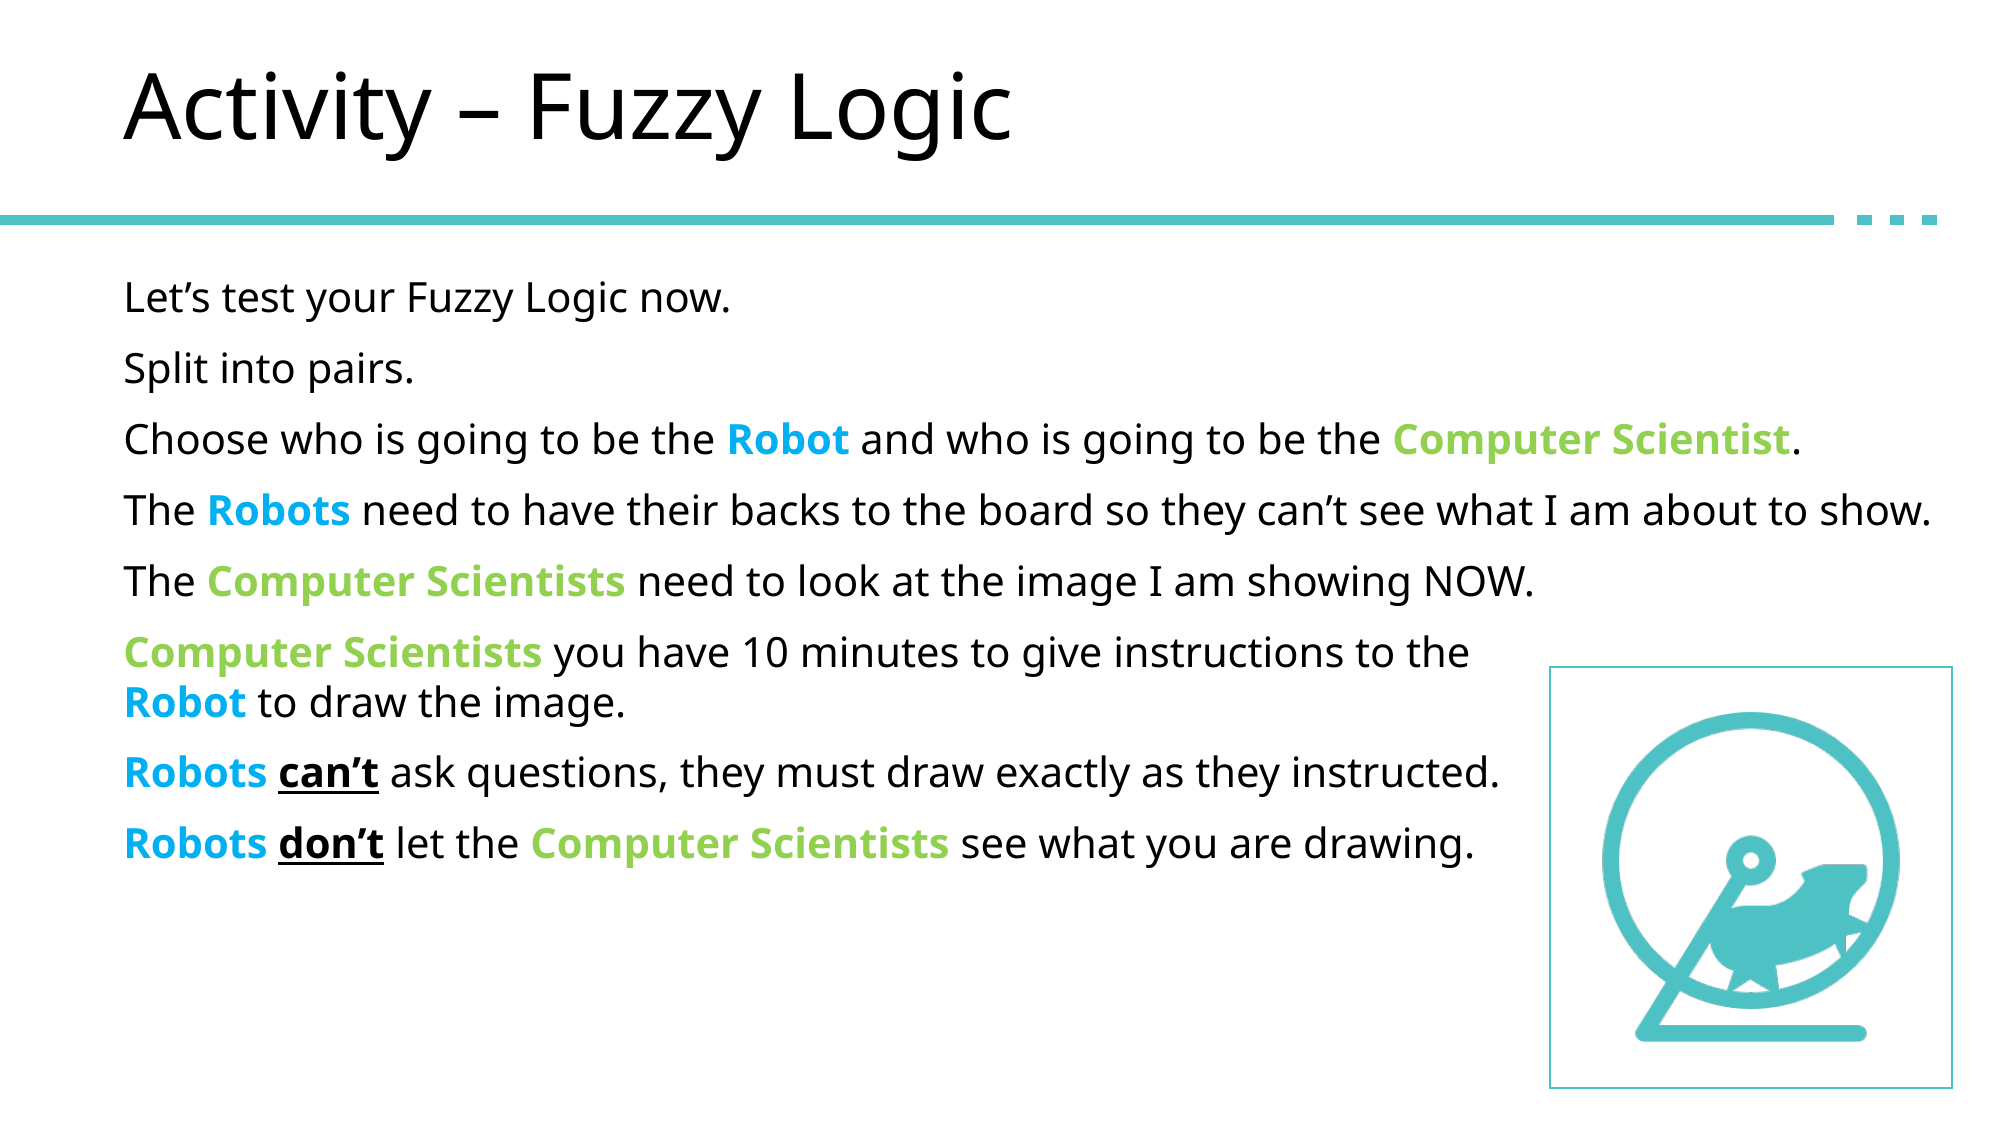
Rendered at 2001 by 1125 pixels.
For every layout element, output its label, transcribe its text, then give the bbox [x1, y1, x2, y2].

text_box [0, 215, 1834, 225]
picture [1553, 679, 1949, 1076]
text_box [1890, 215, 1904, 225]
title Activity – Fuzzy Logic [108, 41, 1800, 177]
text_box [1922, 215, 1937, 225]
list Let’s test your Fuzzy Logic now. Split into pairs. Choose who is going to be the Robot and who is going to be the Computer Scientist. The Robots need to have their backs to the board so they can’t see what I am about to show. The Computer Scientists need to look at the image I am showing NOW. Computer Scientists you have 10 minutes to give instructions to the Robot to draw the image. Robots can’t ask questions, they must draw exactly as they instructed. Robots don’t let the Computer Scientists see what you are drawing. [108, 263, 1973, 626]
text_box [1857, 215, 1872, 225]
text_box [1549, 666, 1953, 1089]
